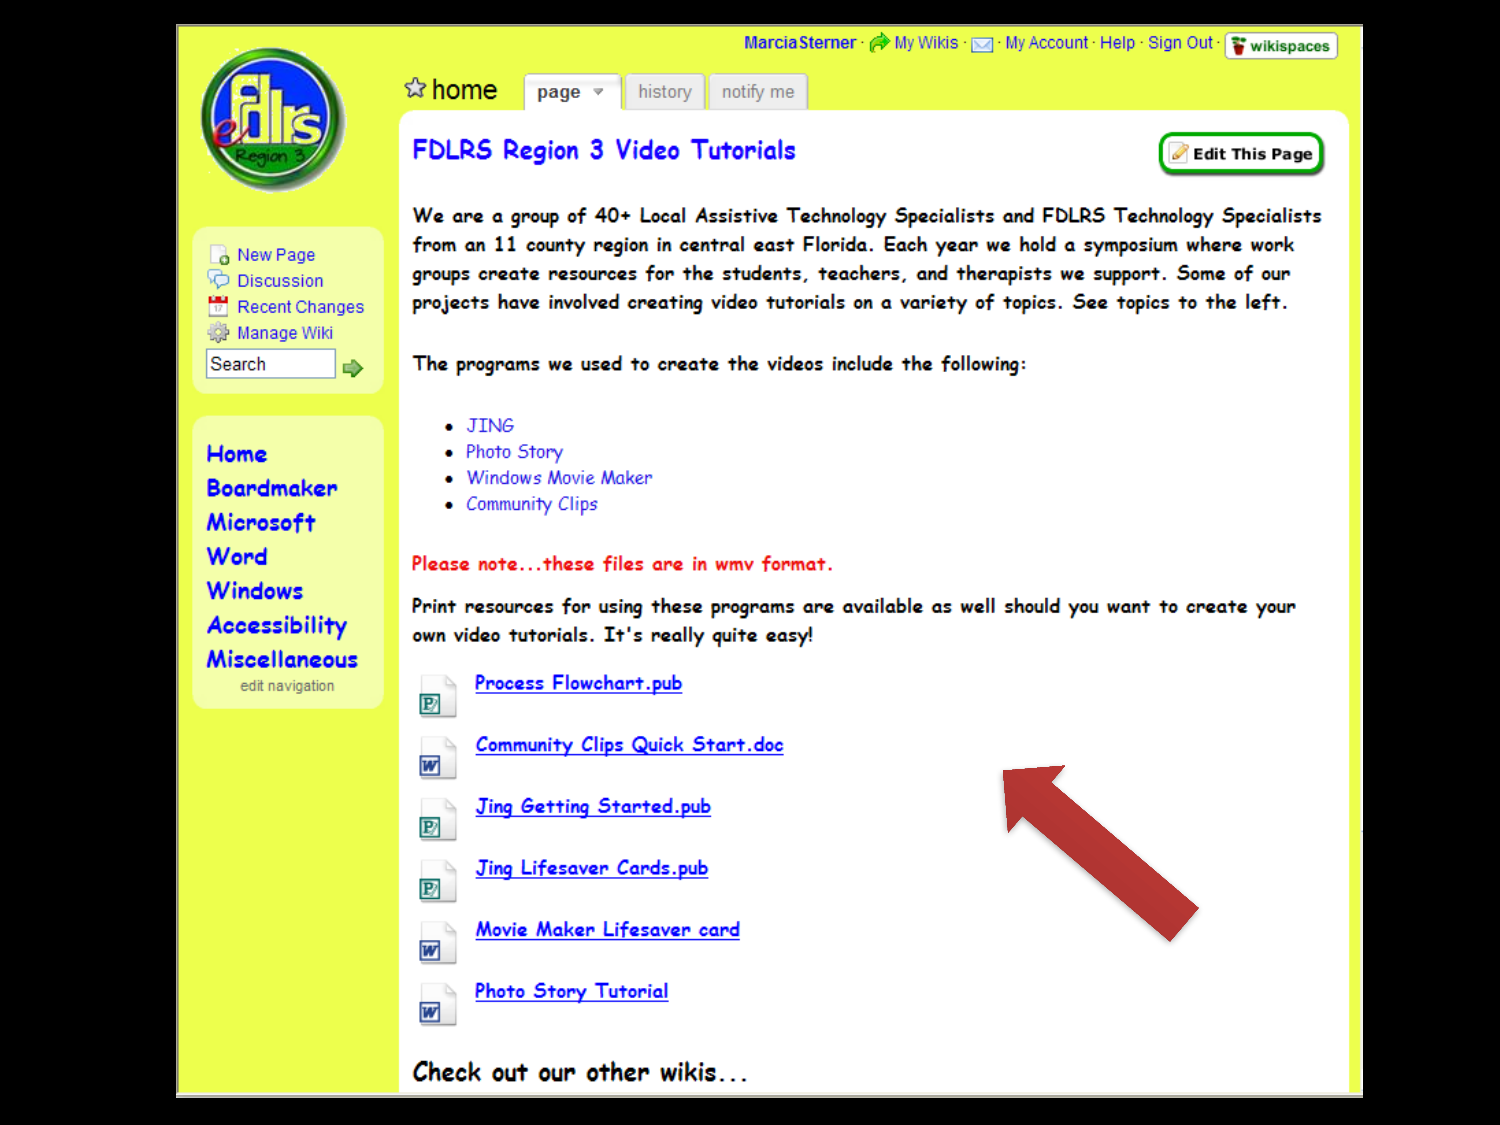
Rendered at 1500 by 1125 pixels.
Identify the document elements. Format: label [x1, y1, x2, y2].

list [176, 24, 1363, 1098]
